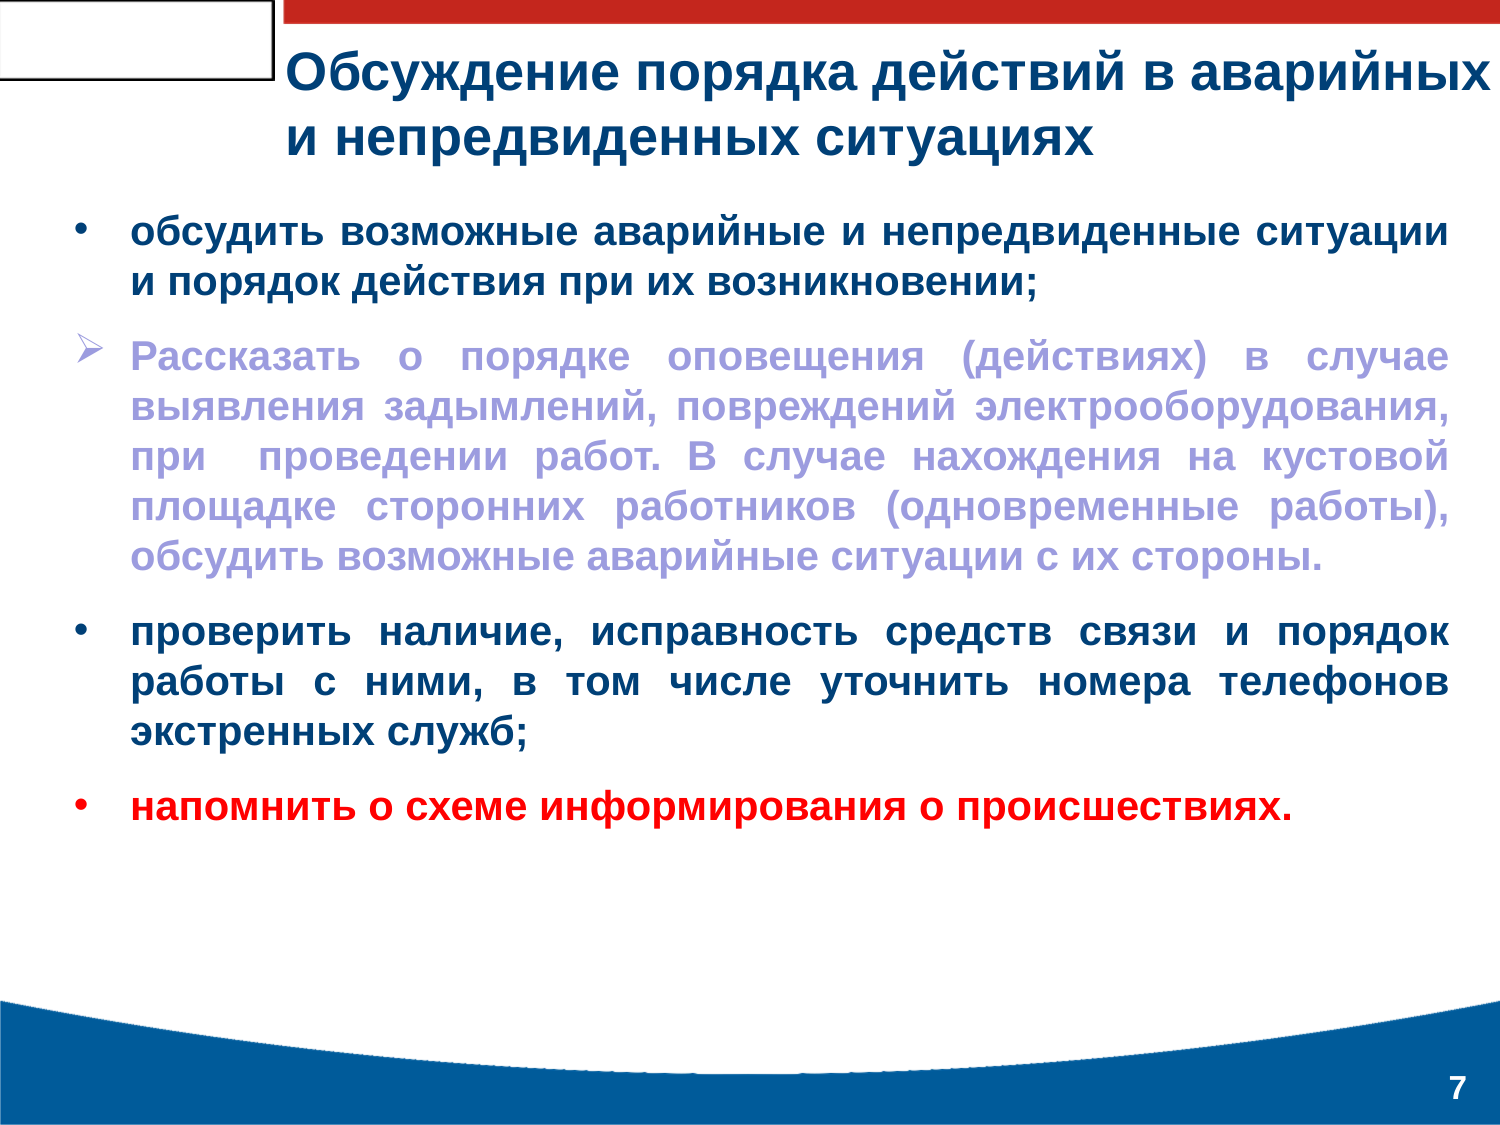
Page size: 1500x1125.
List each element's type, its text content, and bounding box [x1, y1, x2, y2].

text_box обсудить возможные аварийные и непредвиденные ситуации и порядок действия при их возникновении; Рассказать о порядке оповещения (действиях) в случае выявления задымлений, повреждений электрооборудования, при проведении работ. В случае нахождения на кустовой площадке сторонних работников (одновременные работы), обсудить возможные аварийные ситуации с их стороны. проверить наличие, исправность средств связи и порядок работы с ними, в том числе уточнить номера телефонов экстренных служб; напомнить о схеме информирования о происшествиях. [59, 196, 1465, 907]
picture [0, 0, 1500, 1125]
text_box Обсуждение порядка действий в аварийных и непредвиденных ситуациях [285, 66, 1494, 166]
slide_number 7 [938, 1058, 1483, 1107]
